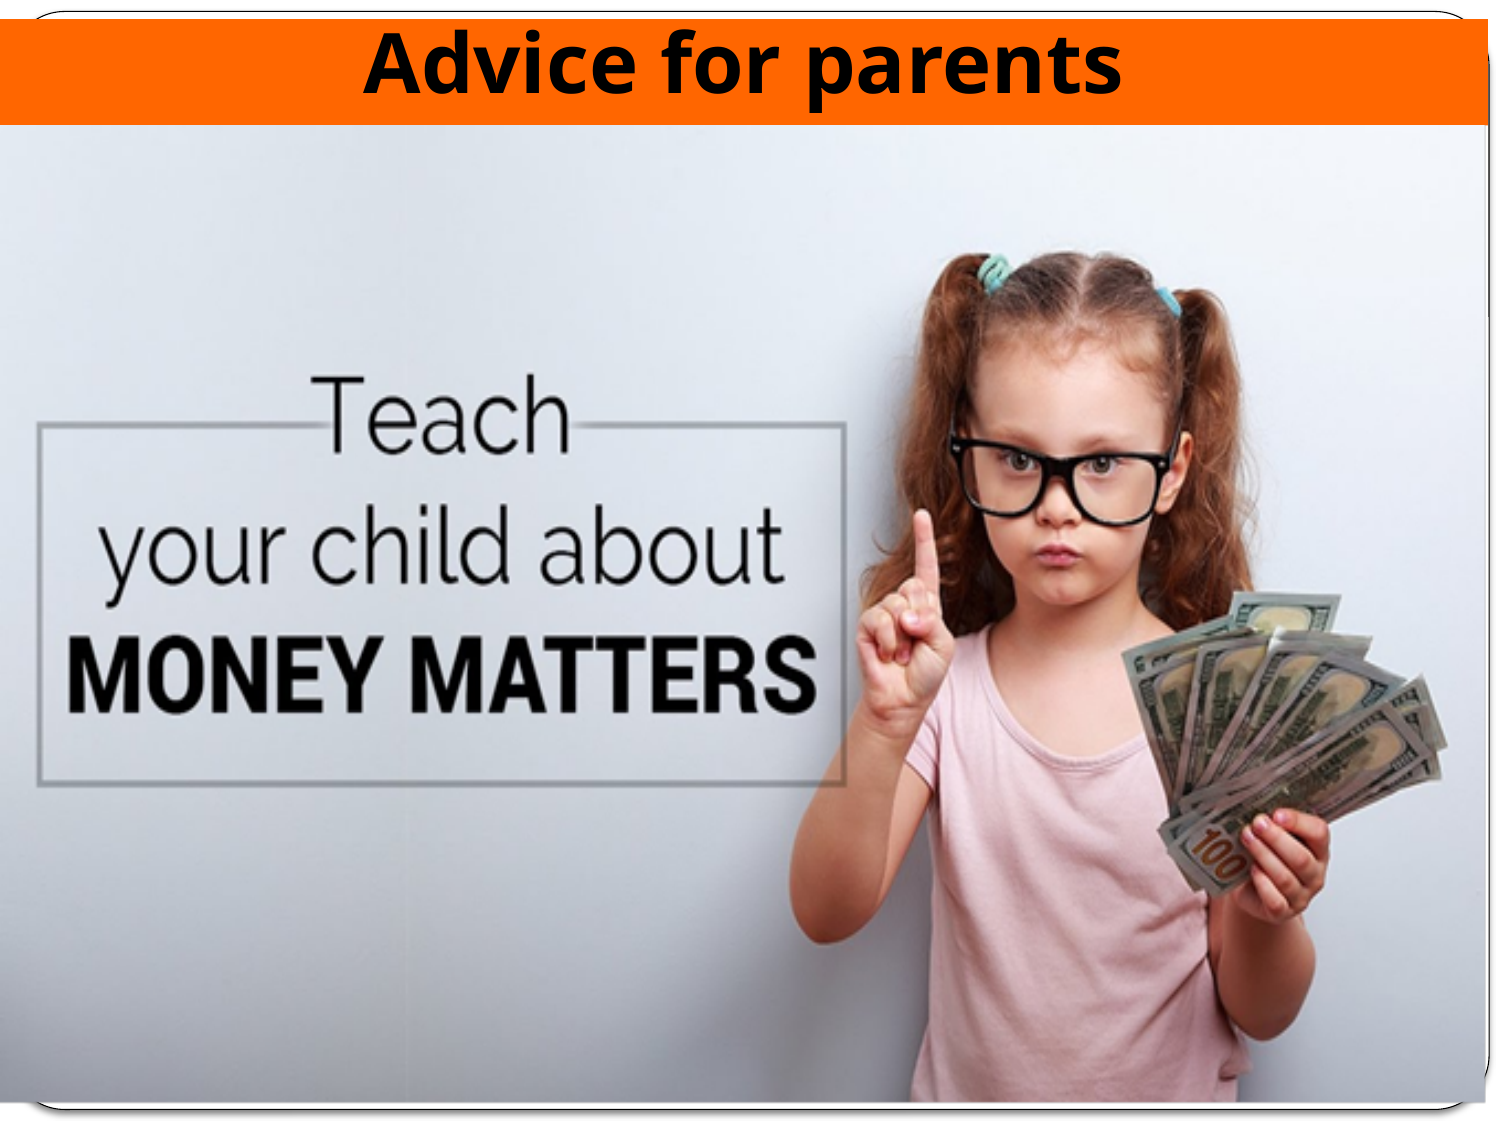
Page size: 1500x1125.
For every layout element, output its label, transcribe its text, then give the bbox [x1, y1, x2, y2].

text_box [23, 1, 1214, 11]
title Advice for parents [0, 19, 1488, 124]
picture [0, 125, 1489, 1107]
